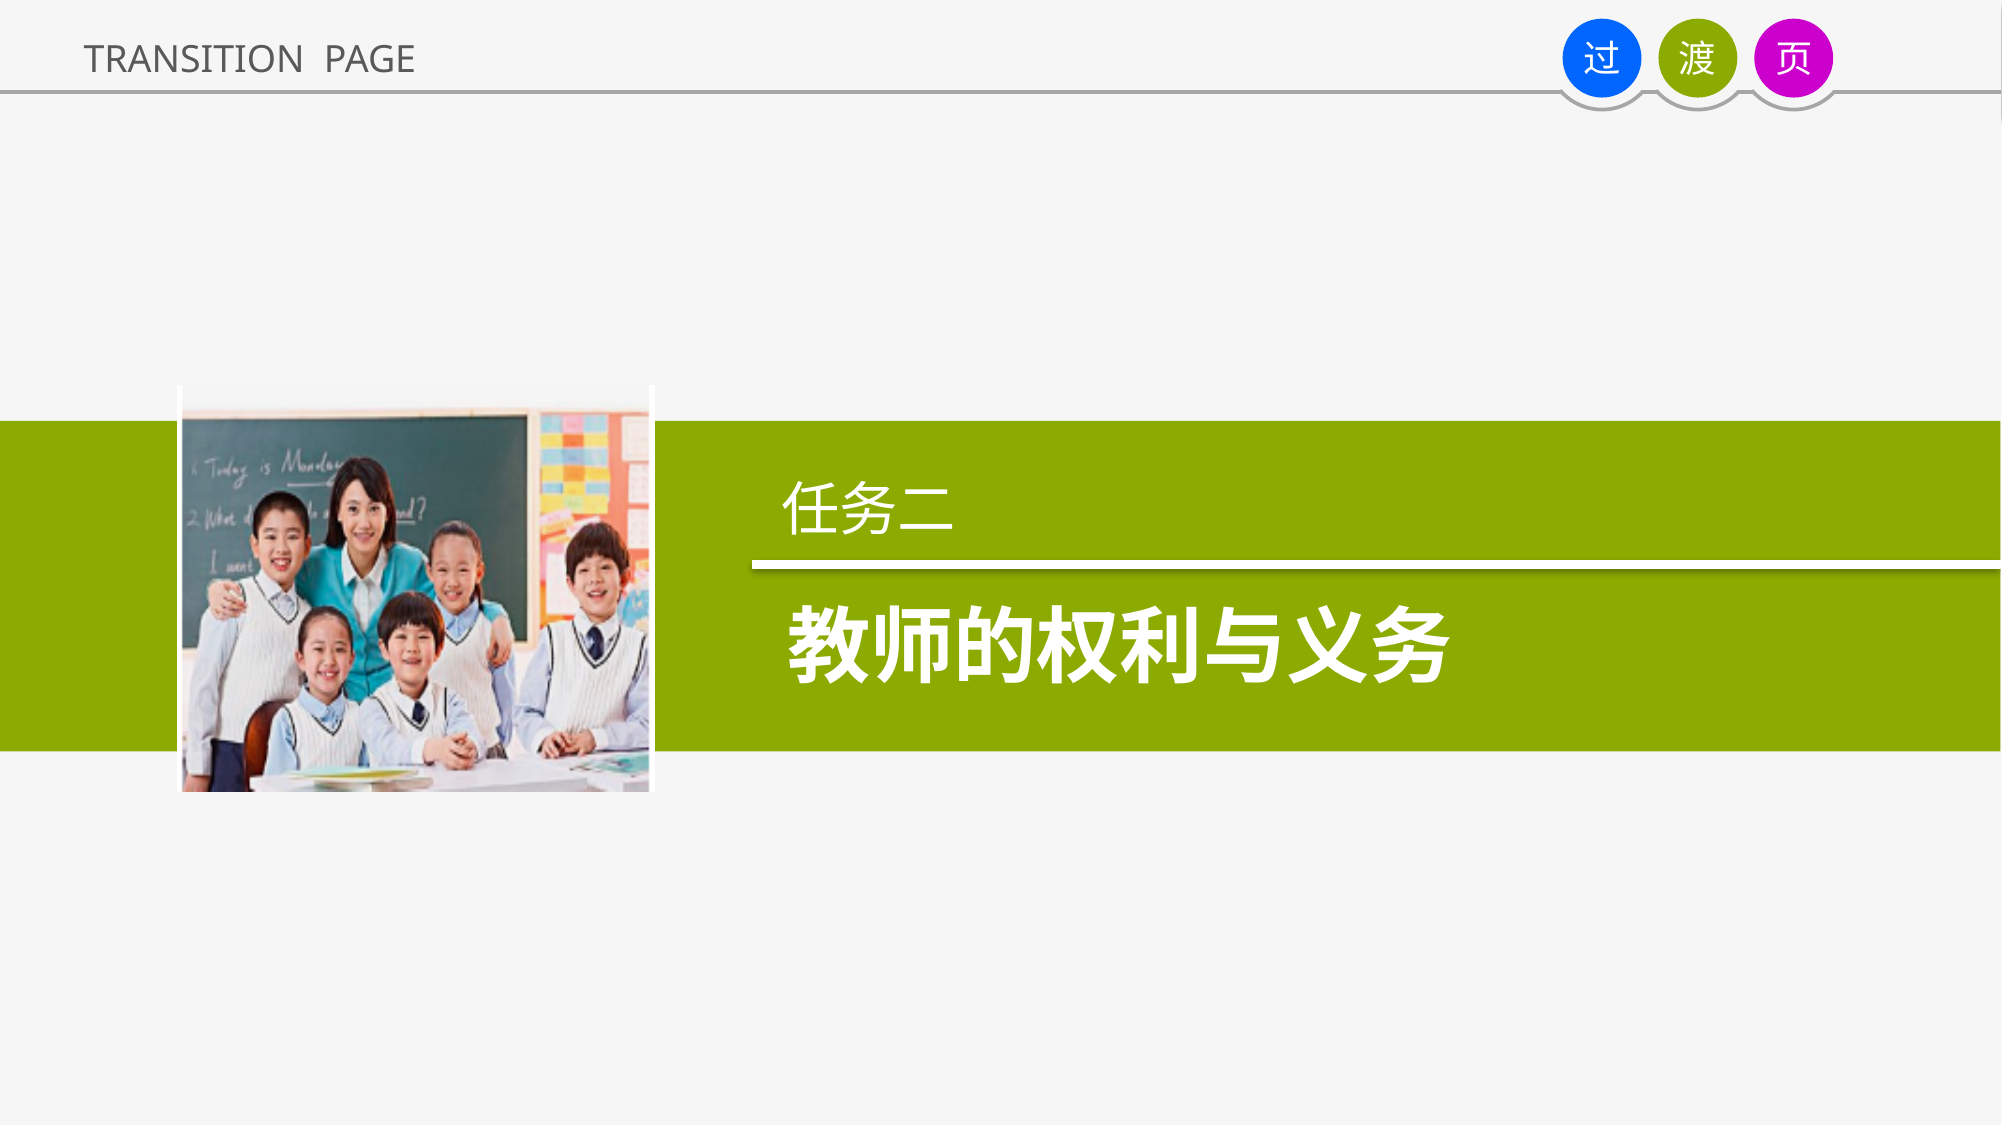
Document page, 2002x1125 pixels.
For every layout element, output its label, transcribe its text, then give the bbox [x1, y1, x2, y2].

text_box [752, 560, 2001, 569]
text_box 任务二 [766, 464, 971, 550]
text_box [660, 419, 2001, 754]
text_box 教师的权利与义务 [772, 578, 2001, 709]
picture [176, 385, 656, 792]
text_box [0, 419, 171, 754]
